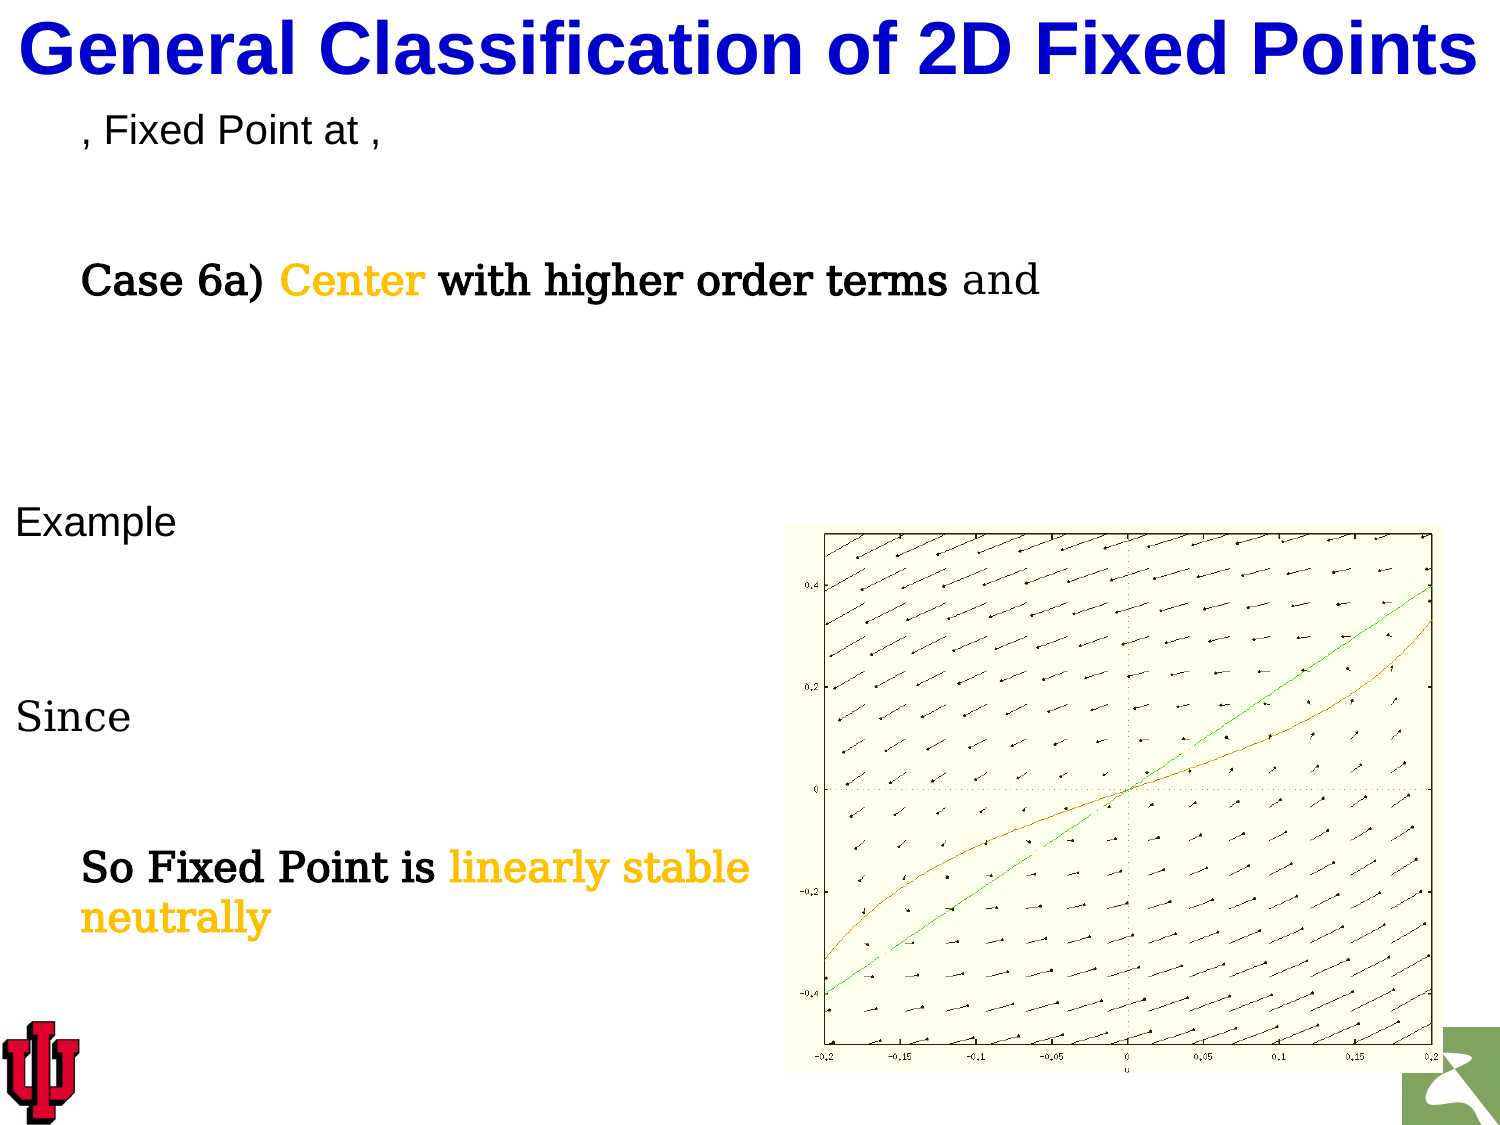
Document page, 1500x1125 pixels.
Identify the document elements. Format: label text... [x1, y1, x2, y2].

picture [0, 1020, 80, 1125]
title General Classification of 2D Fixed Points [0, 0, 1500, 90]
picture [784, 523, 1500, 1125]
